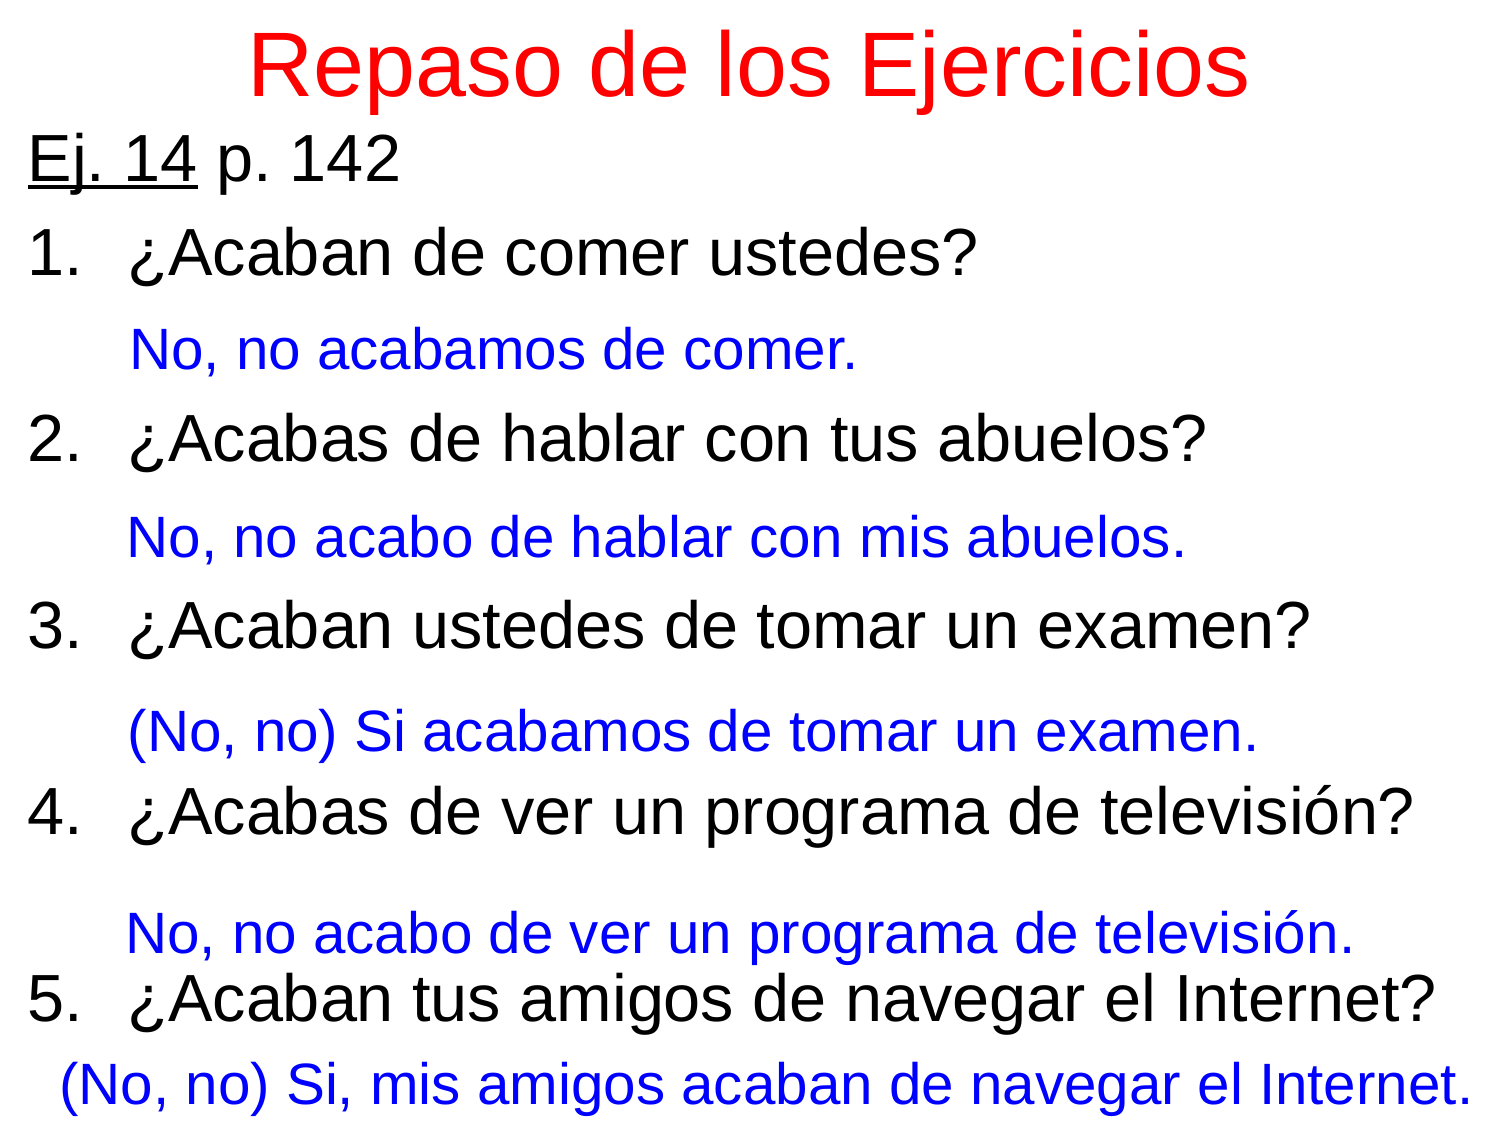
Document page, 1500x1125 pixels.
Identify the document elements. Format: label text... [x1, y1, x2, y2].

text_box (No, no) Si, mis amigos acaban de navegar el Internet. [44, 1039, 1491, 1124]
list Ej. 14 p. 142 ¿Acaban de comer ustedes? ¿Acabas de hablar con tus abuelos? ¿Acaban ustedes de tomar un examen? ¿Acabas de ver un programa de televisión? ¿Acaban tus amigos de navegar el Internet? [12, 107, 1488, 1125]
text_box No, no acabo de ver un programa de televisión. [110, 887, 1372, 973]
text_box No, no acabo de hablar con mis abuelos. [111, 492, 1204, 577]
title Repaso de los Ejercicios [75, 0, 1425, 133]
text_box No, no acabamos de comer. [114, 303, 875, 389]
text_box (No, no) Si acabamos de tomar un examen. [113, 685, 1276, 770]
